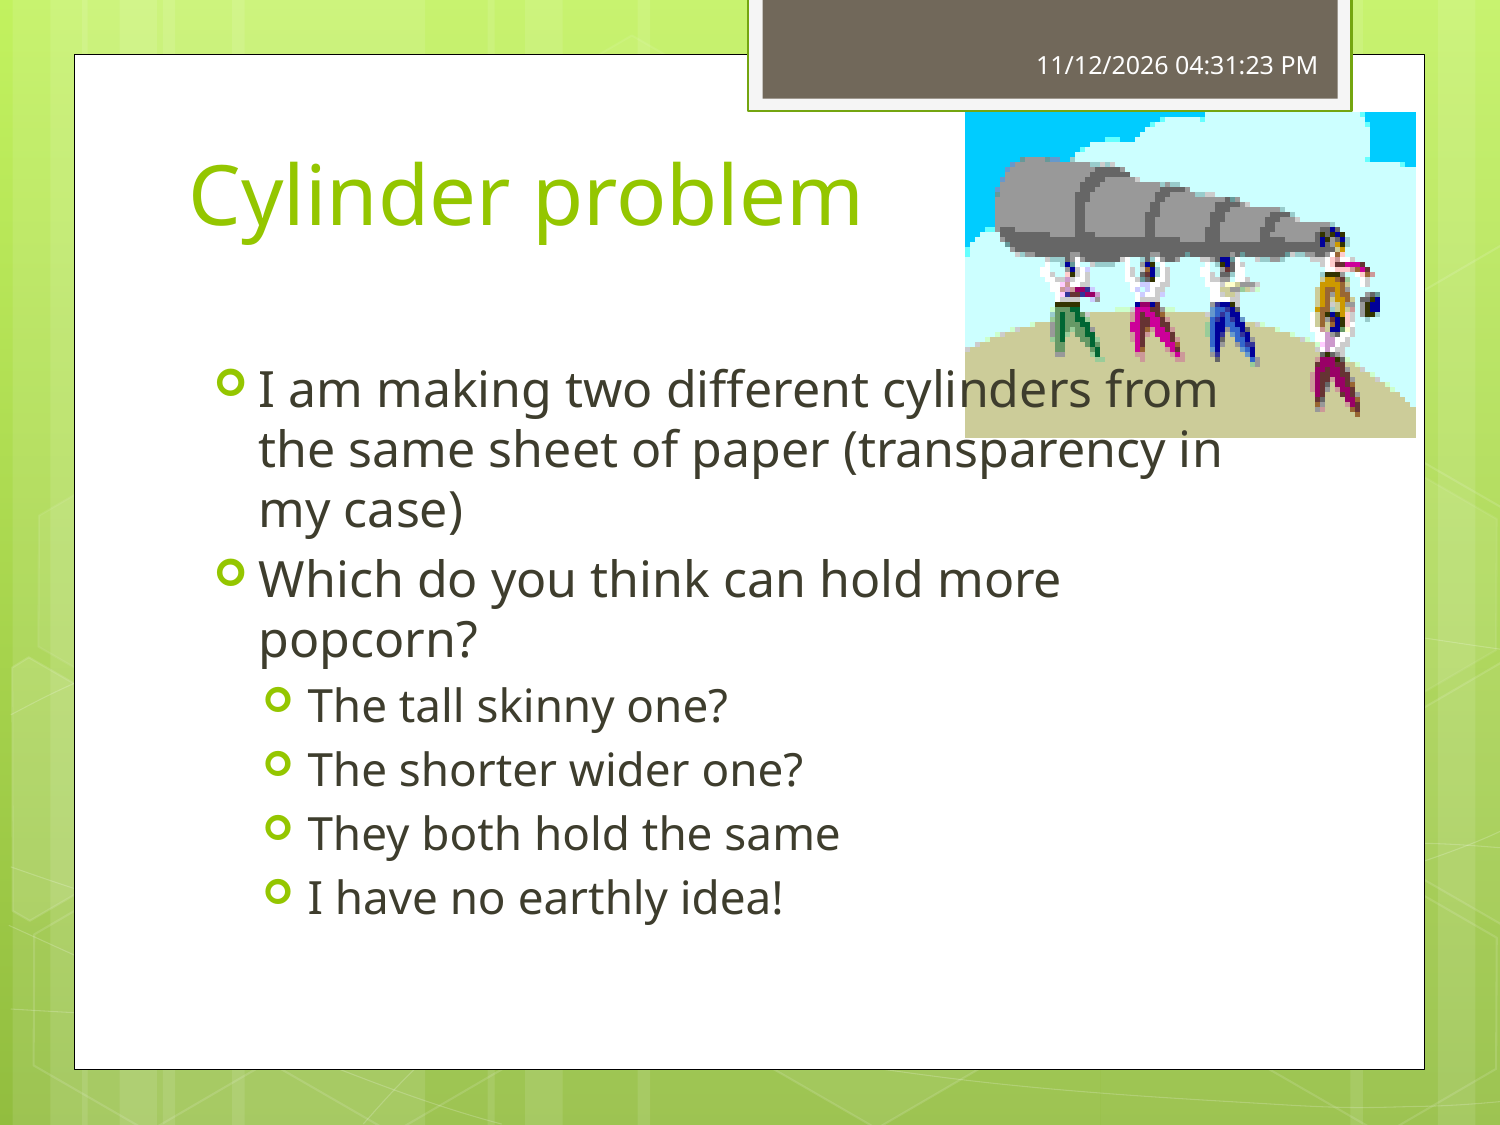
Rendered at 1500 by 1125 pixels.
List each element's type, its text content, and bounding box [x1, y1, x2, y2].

list I am making two different cylinders from the same sheet of paper (transparency in my case) Which do you think can hold more popcorn? The tall skinny one? The shorter wider one? They both hold the same I have no earthly idea! [187, 350, 1300, 1025]
title Cylinder problem [173, 62, 1327, 250]
picture [965, 112, 1416, 438]
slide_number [983, 36, 1334, 97]
